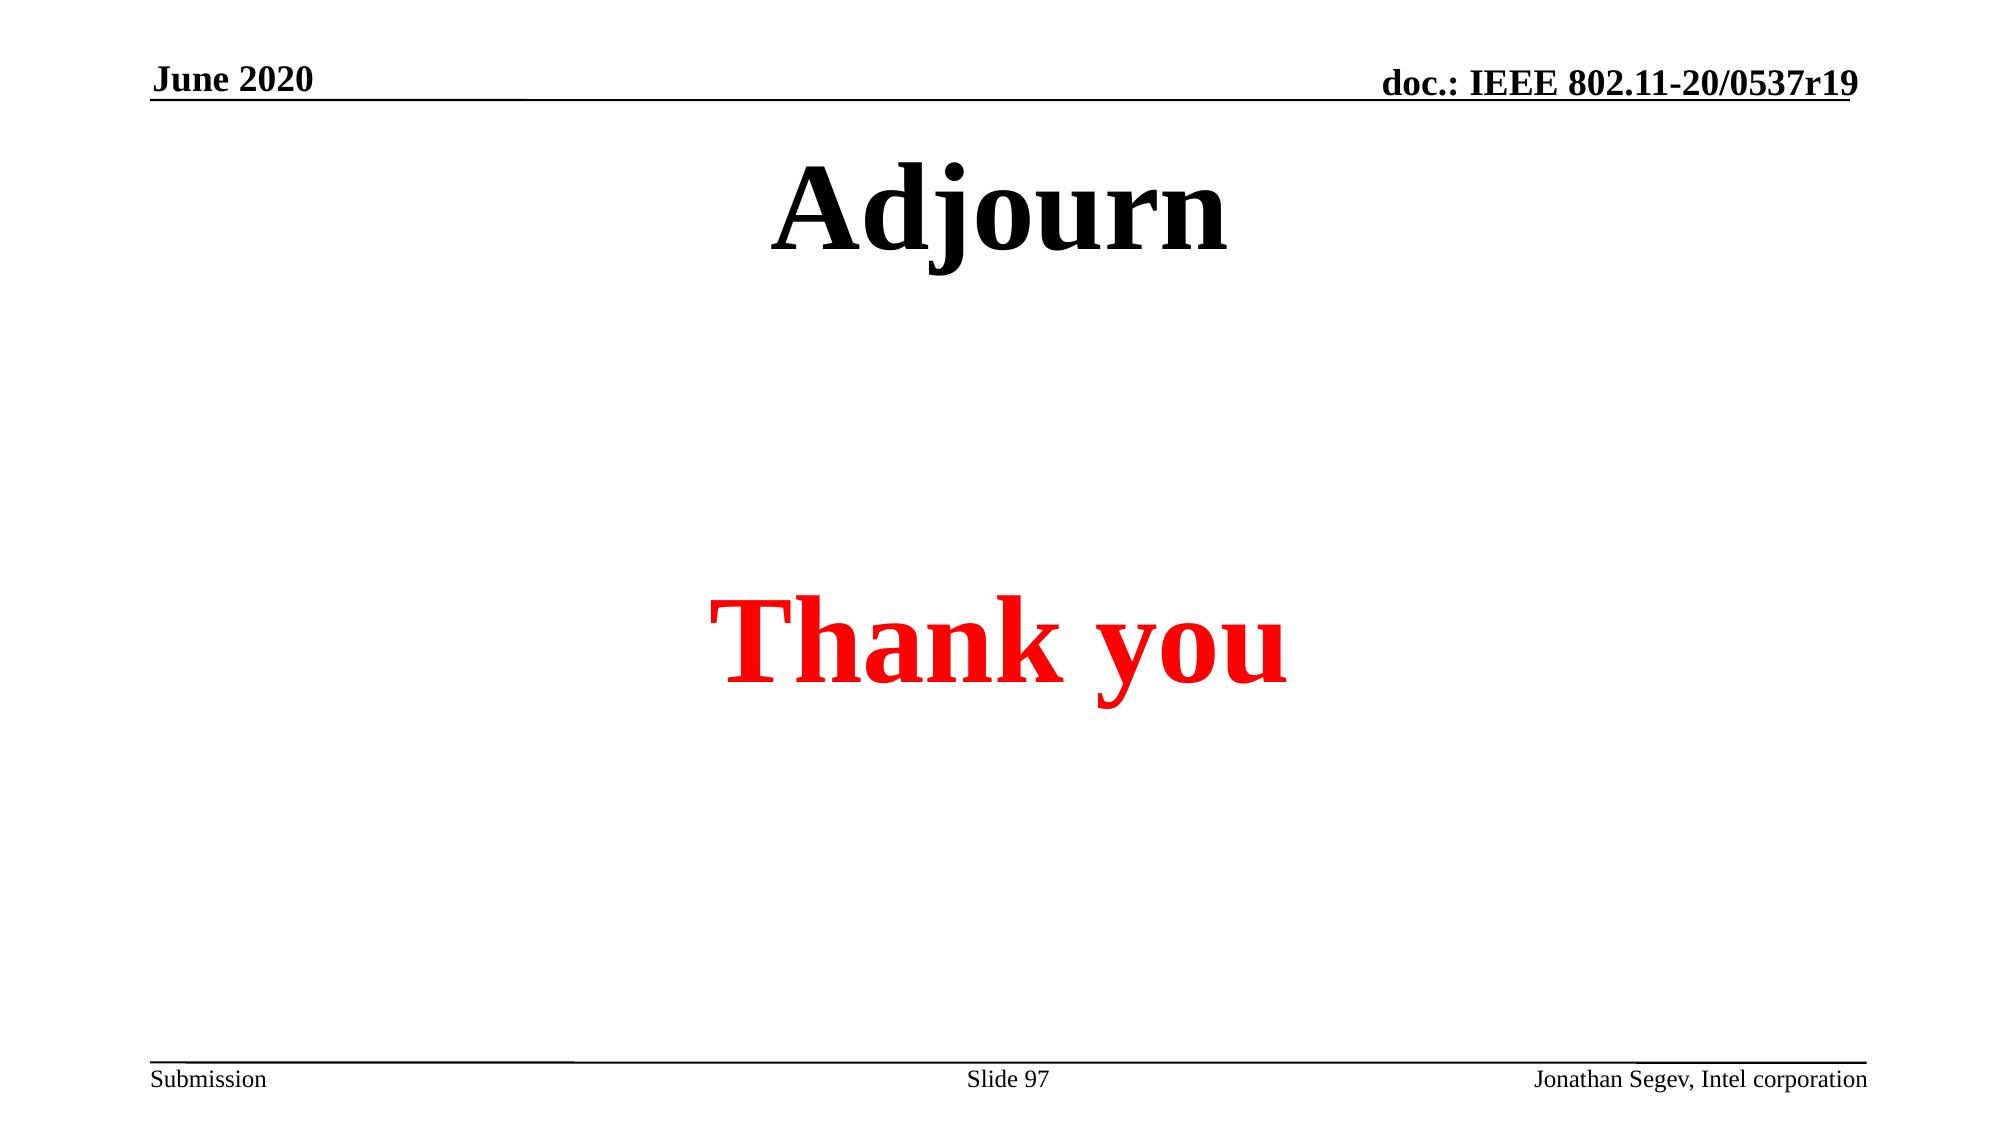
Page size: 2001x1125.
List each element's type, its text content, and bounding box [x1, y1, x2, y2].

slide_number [152, 54, 563, 100]
footer Jonathan Segev, Intel corporation [1171, 1061, 1869, 1093]
list Thank you [149, 324, 1850, 1000]
slide_number Slide 97 [950, 1061, 1067, 1123]
title Adjourn [149, 112, 1850, 288]
